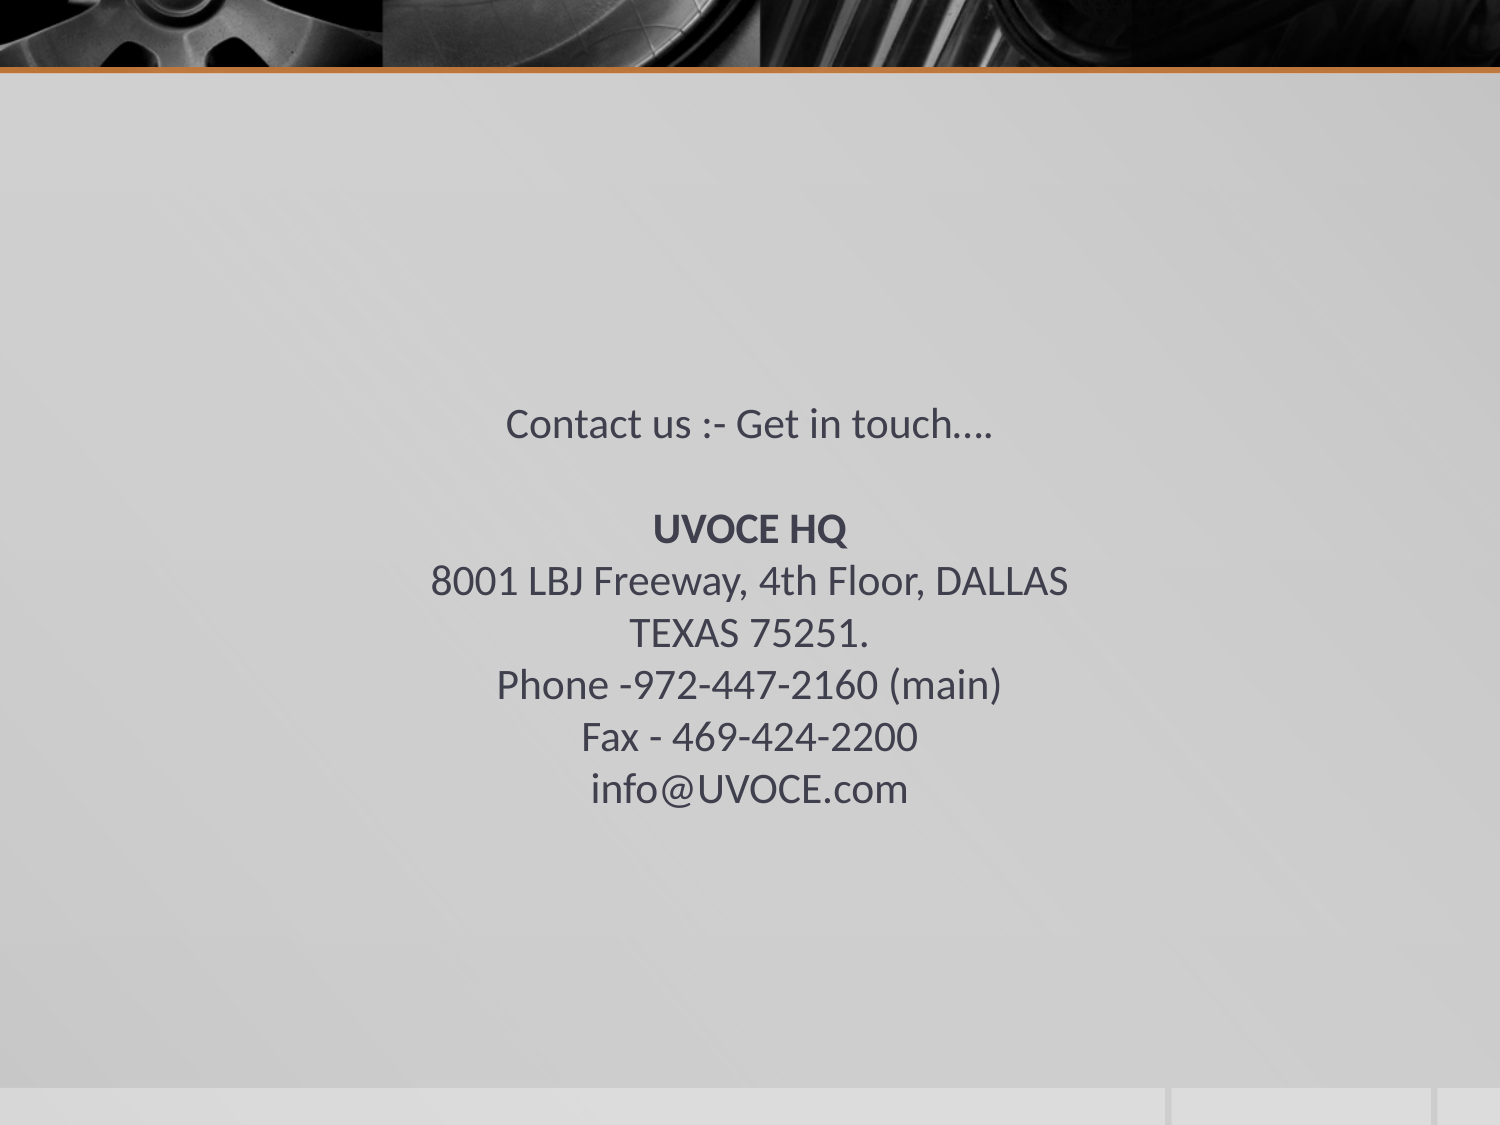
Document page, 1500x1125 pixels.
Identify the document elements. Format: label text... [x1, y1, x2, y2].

title Contact us :- Get in touch…. UVOCE HQ 8001 LBJ Freeway, 4th Floor, DALLAS TEXAS 75251. Phone -972-447-2160 (main) Fax - 469-424-2200 info@UVOCE.com [75, 387, 1425, 925]
picture [0, 0, 1500, 67]
